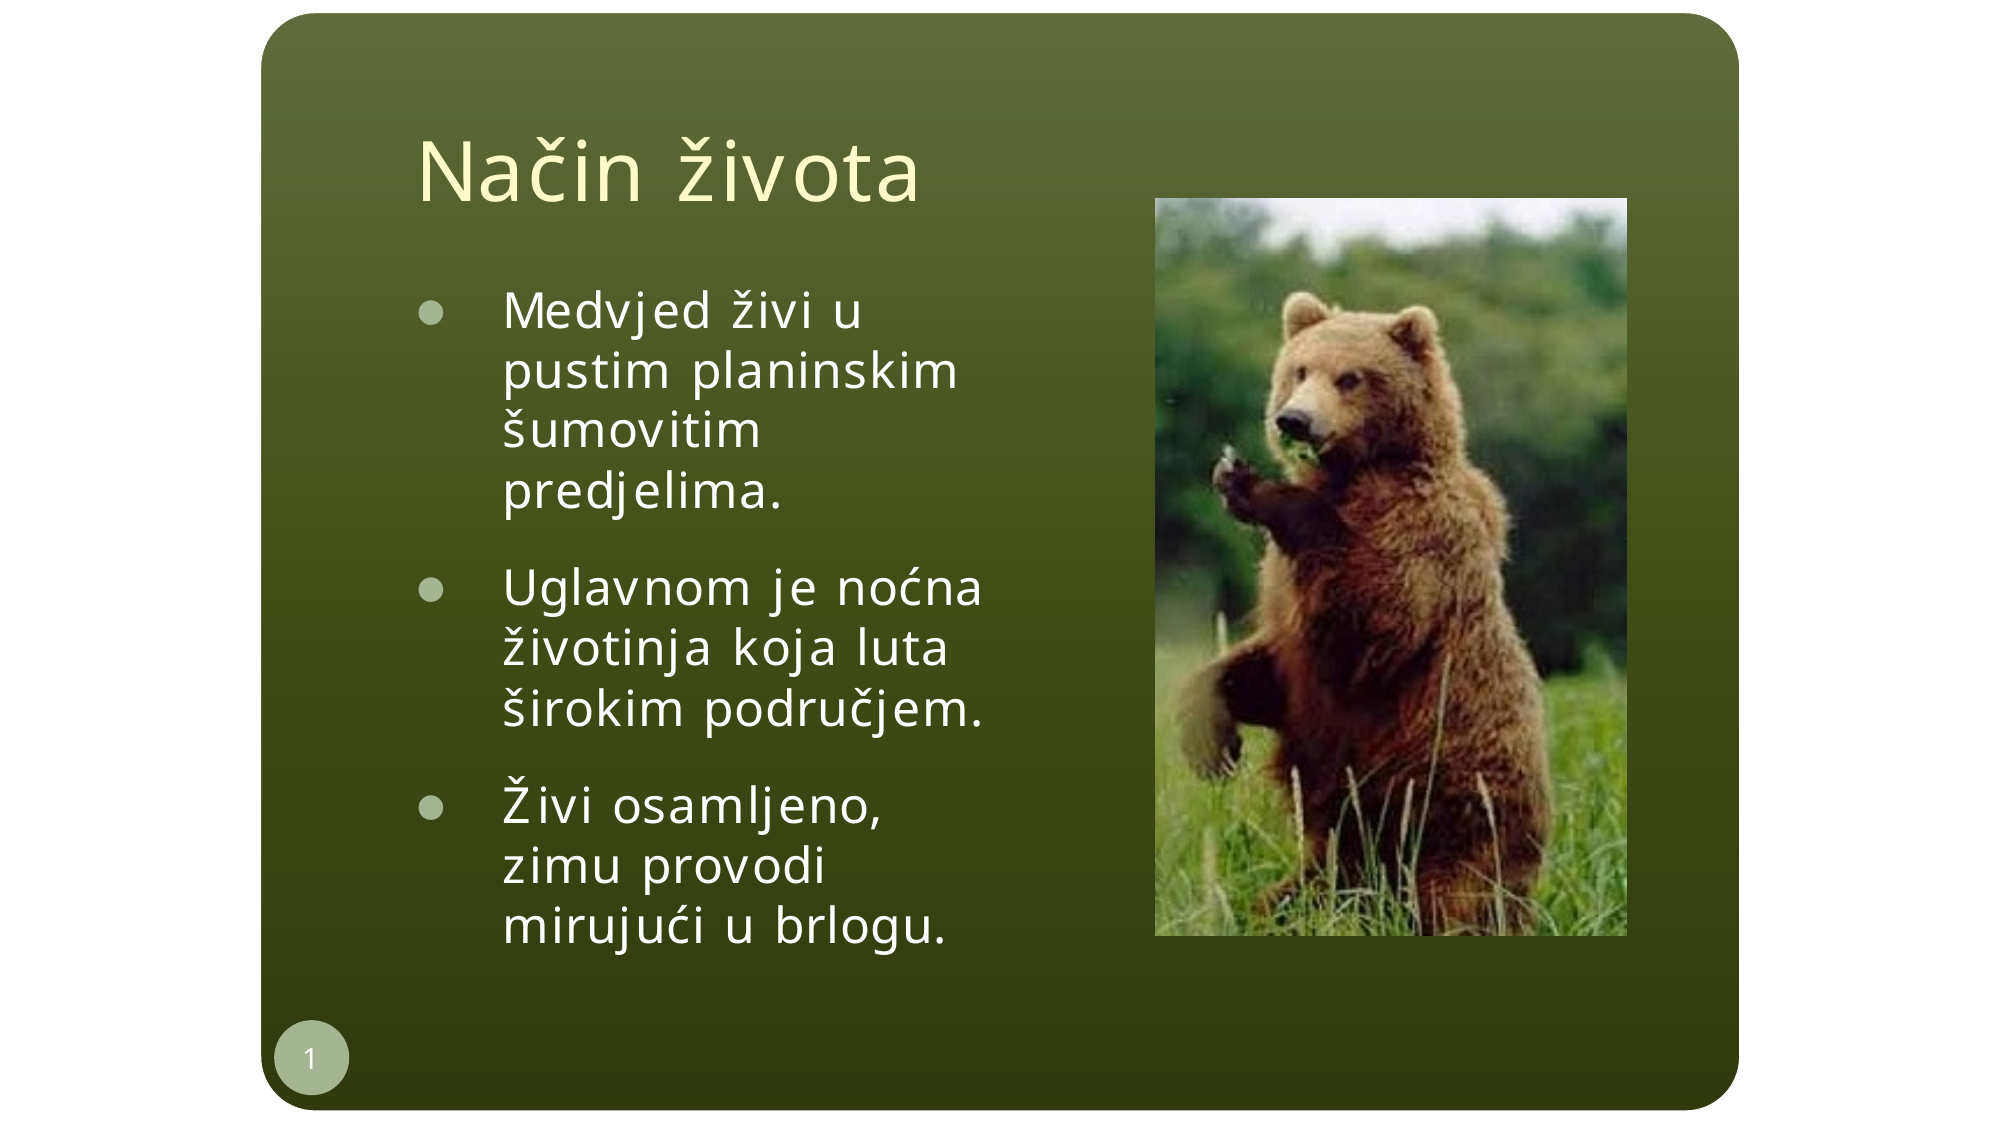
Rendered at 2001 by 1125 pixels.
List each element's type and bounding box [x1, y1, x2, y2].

text_box [250, 1, 1750, 1125]
